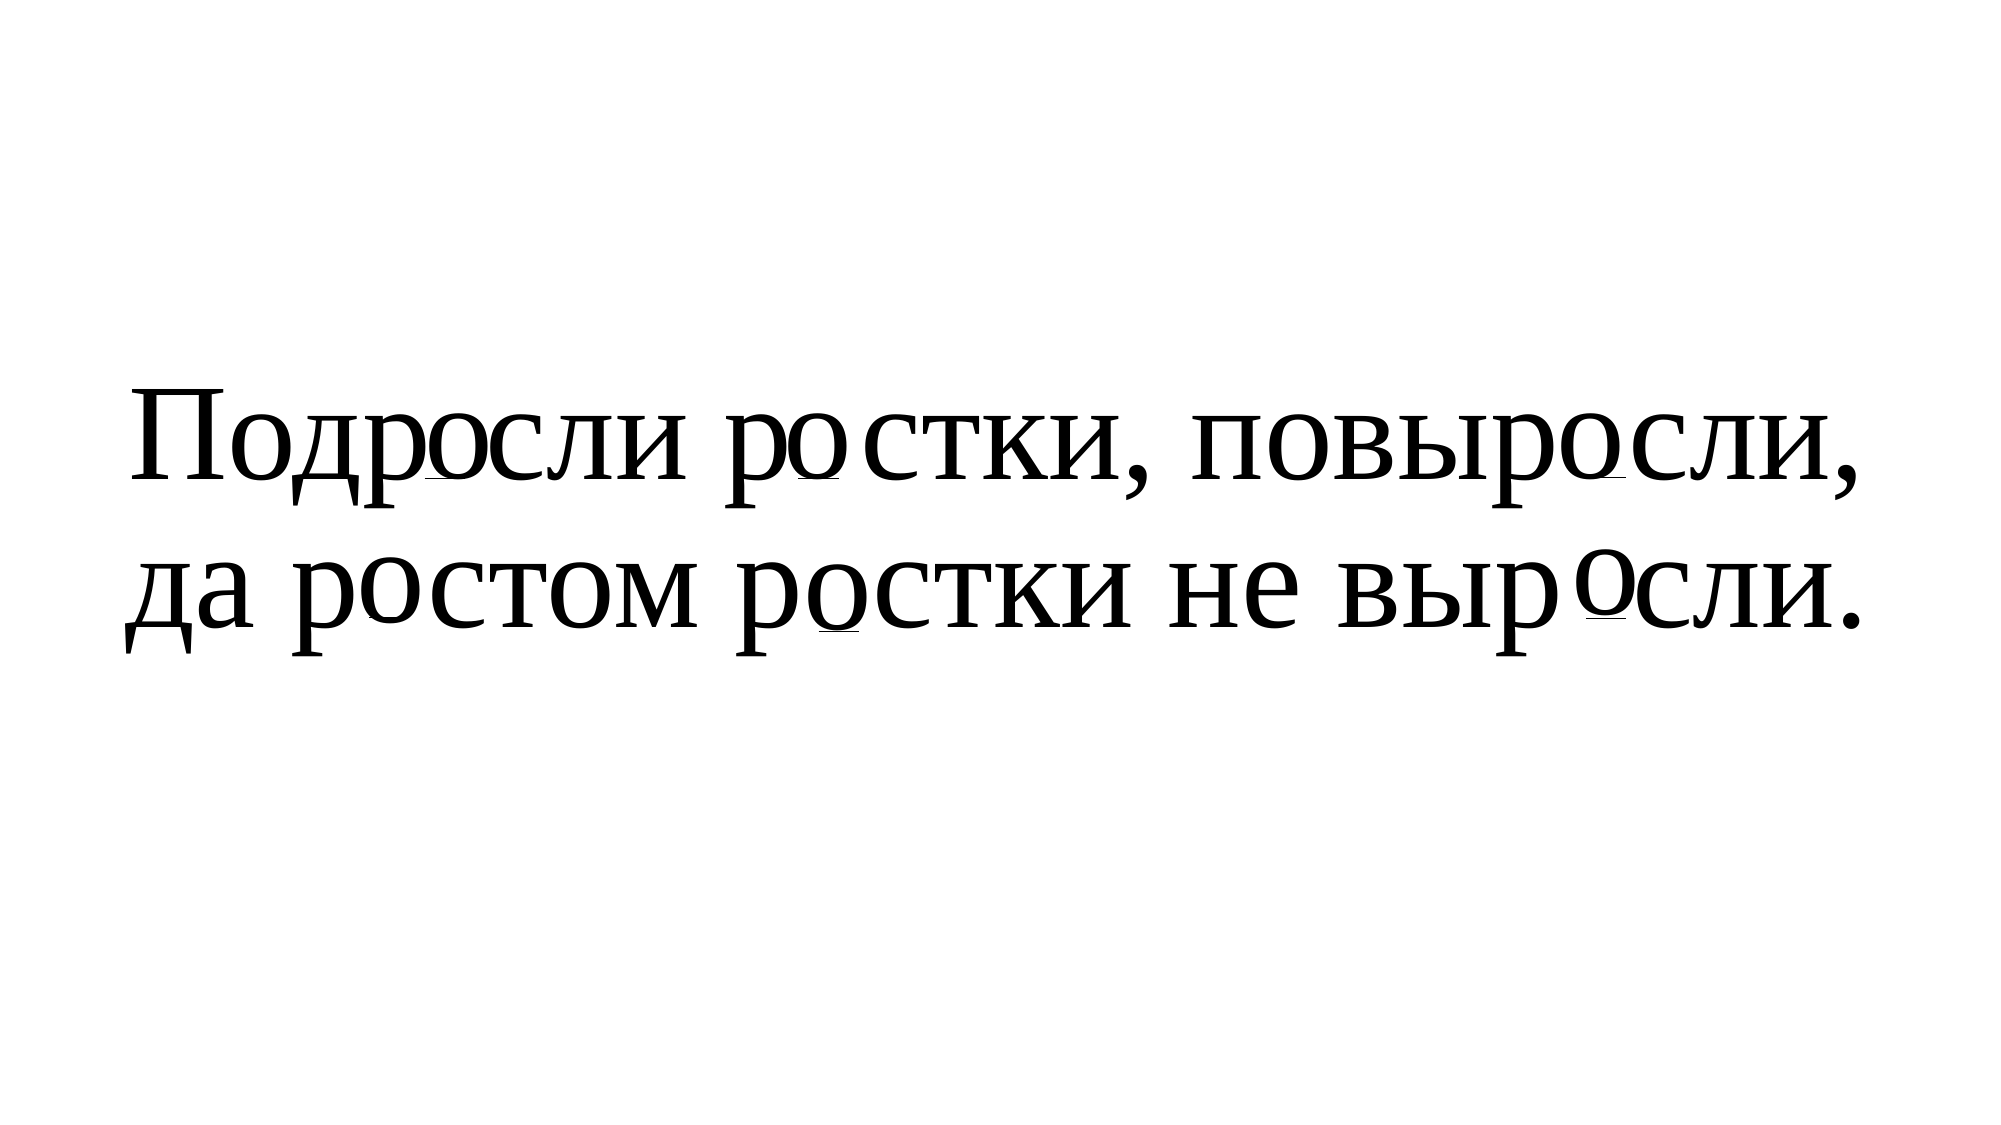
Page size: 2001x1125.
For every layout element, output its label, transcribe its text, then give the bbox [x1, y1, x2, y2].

text_box о [1541, 334, 1640, 514]
text_box о [789, 484, 888, 664]
text_box о [409, 334, 509, 514]
text_box о [1556, 469, 1656, 650]
title Подрзсли ростки, повыросли, да ростом ростки не выросли. [87, 59, 1907, 958]
text_box о [342, 477, 441, 658]
text_box о [769, 334, 868, 514]
